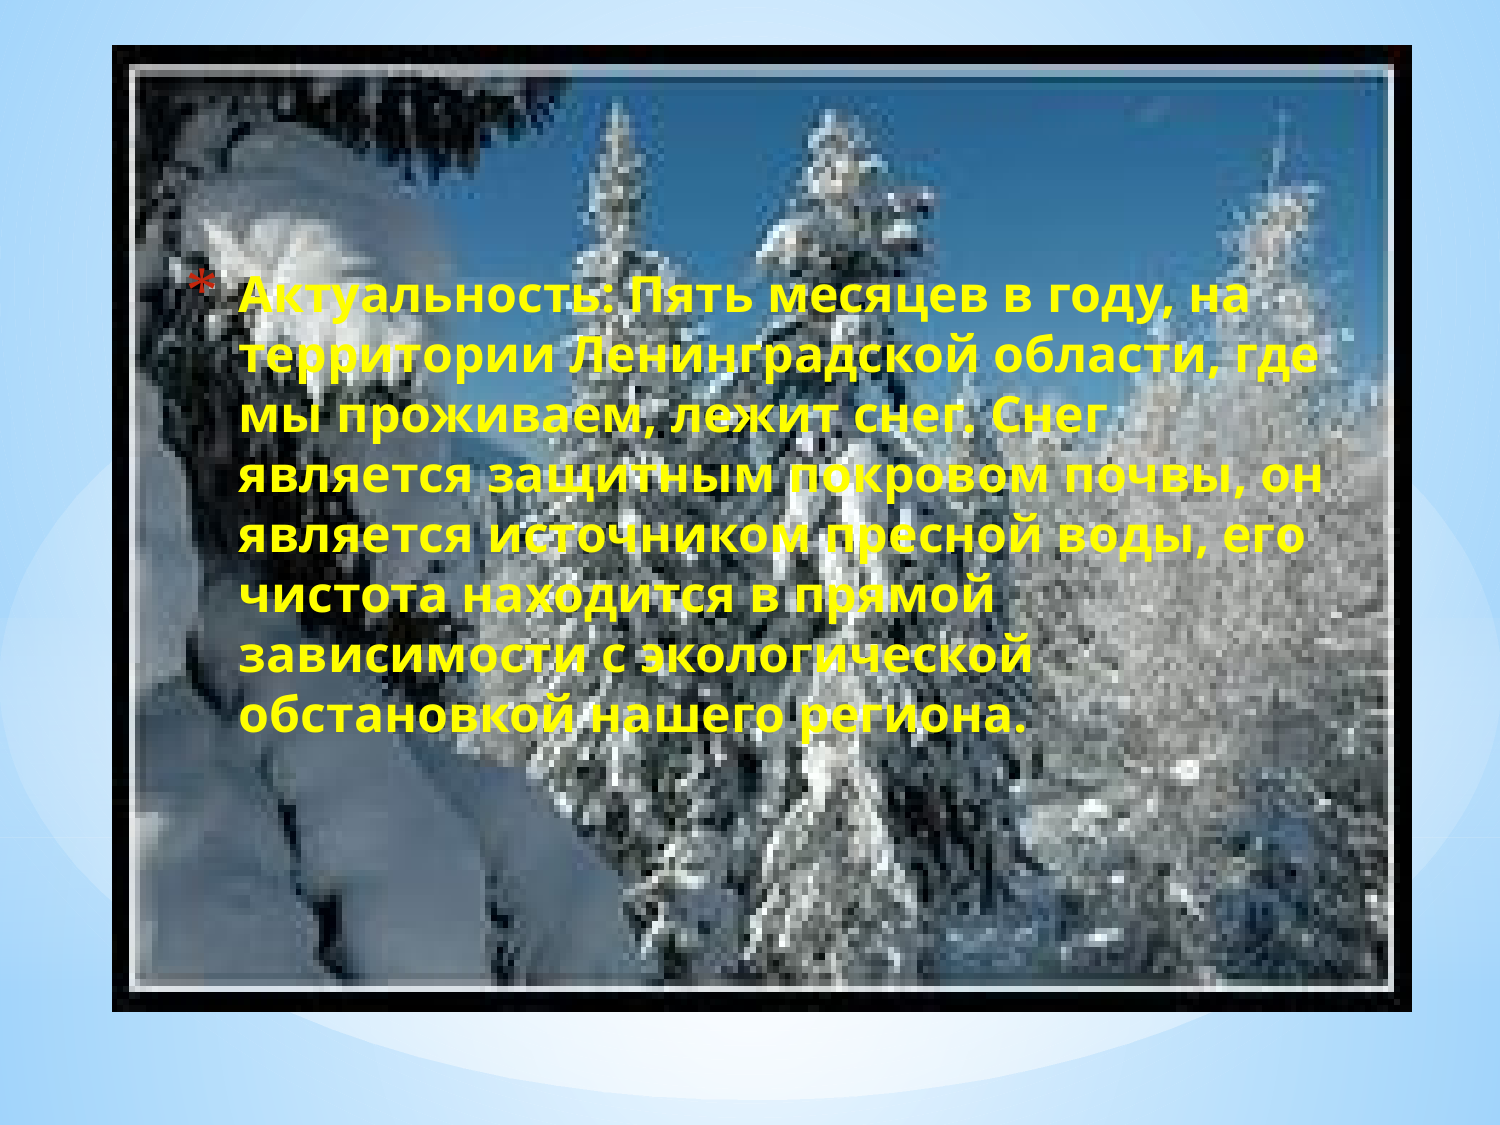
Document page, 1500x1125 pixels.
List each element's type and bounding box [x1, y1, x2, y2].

list [111, 45, 1412, 1012]
